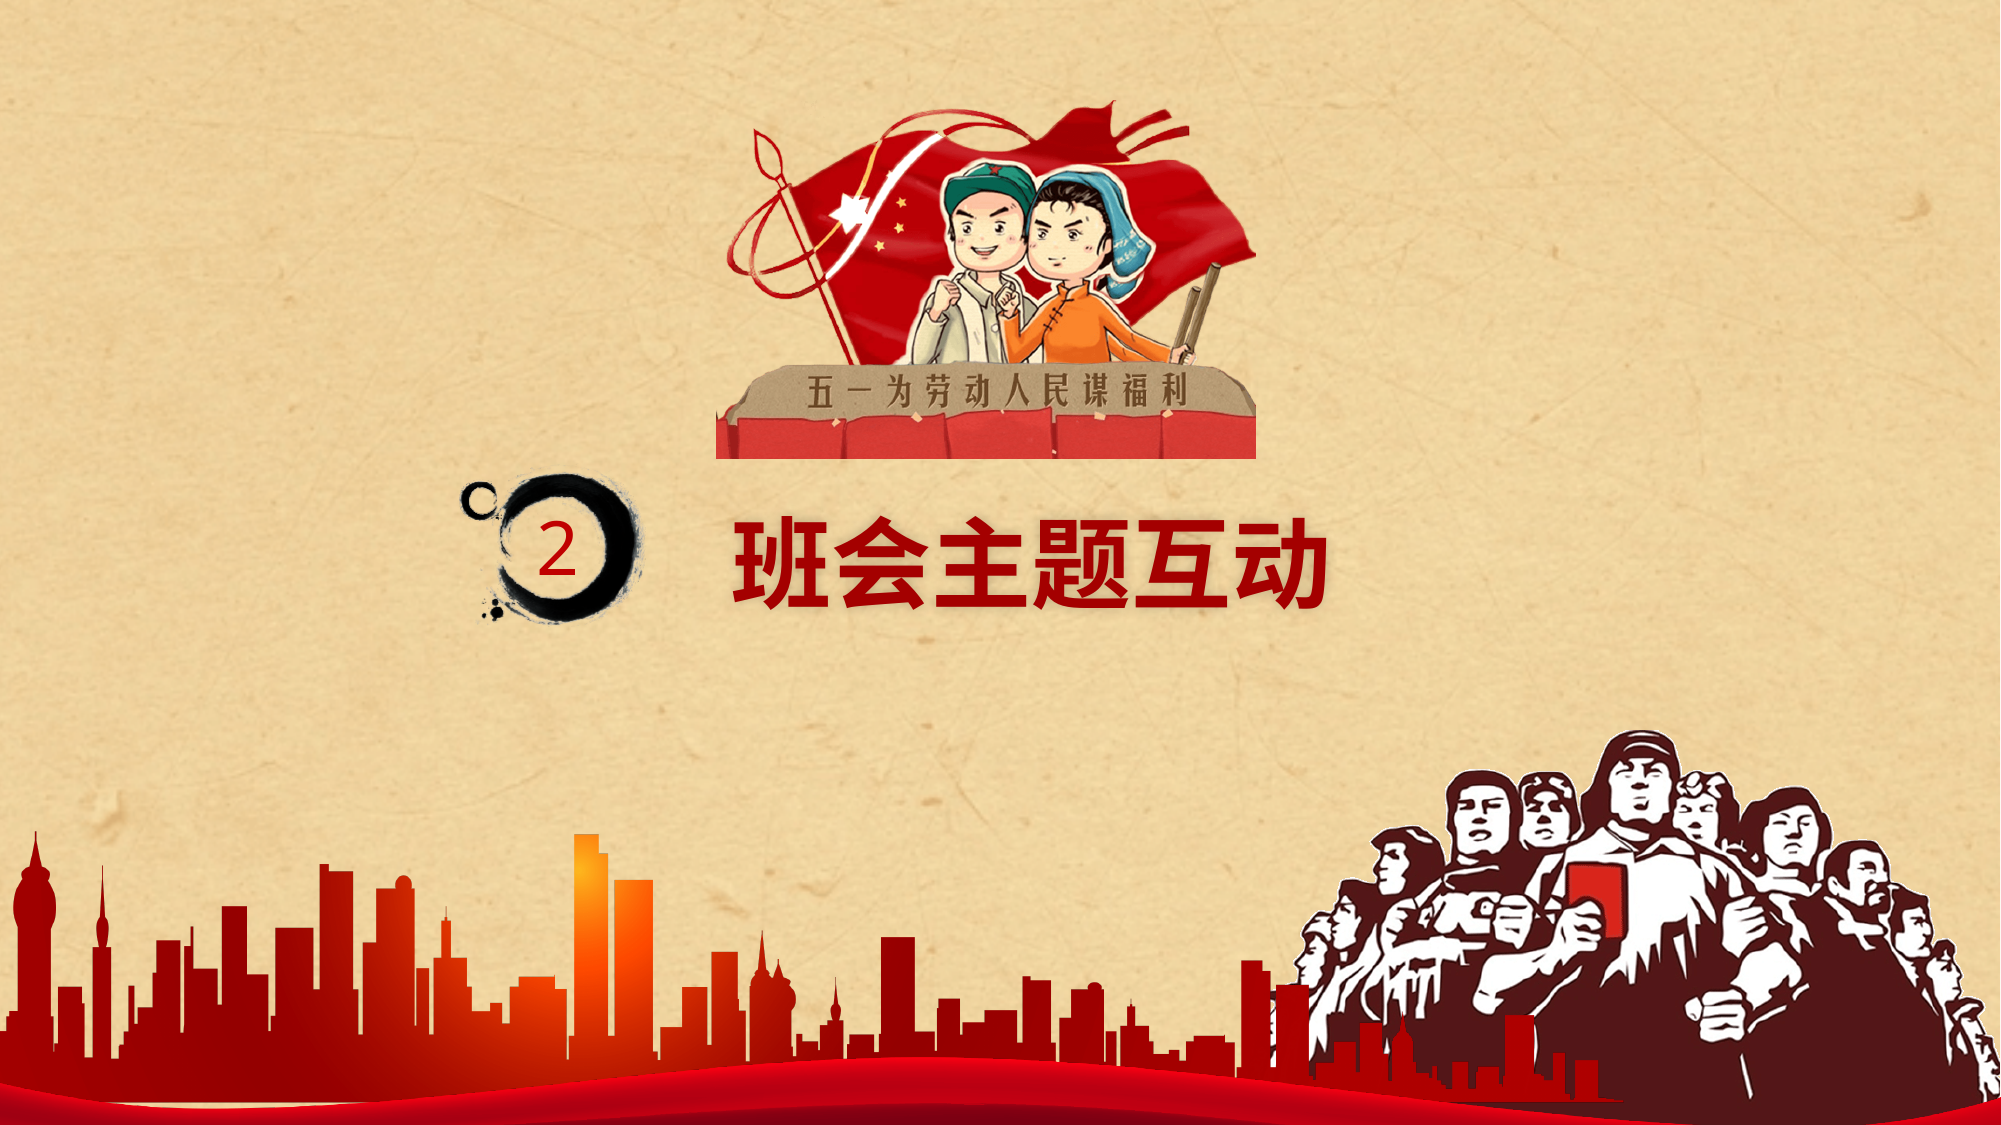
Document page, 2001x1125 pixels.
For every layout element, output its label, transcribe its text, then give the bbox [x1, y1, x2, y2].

text_box 班会主题互动 [716, 494, 1347, 630]
picture [0, 0, 2001, 1125]
